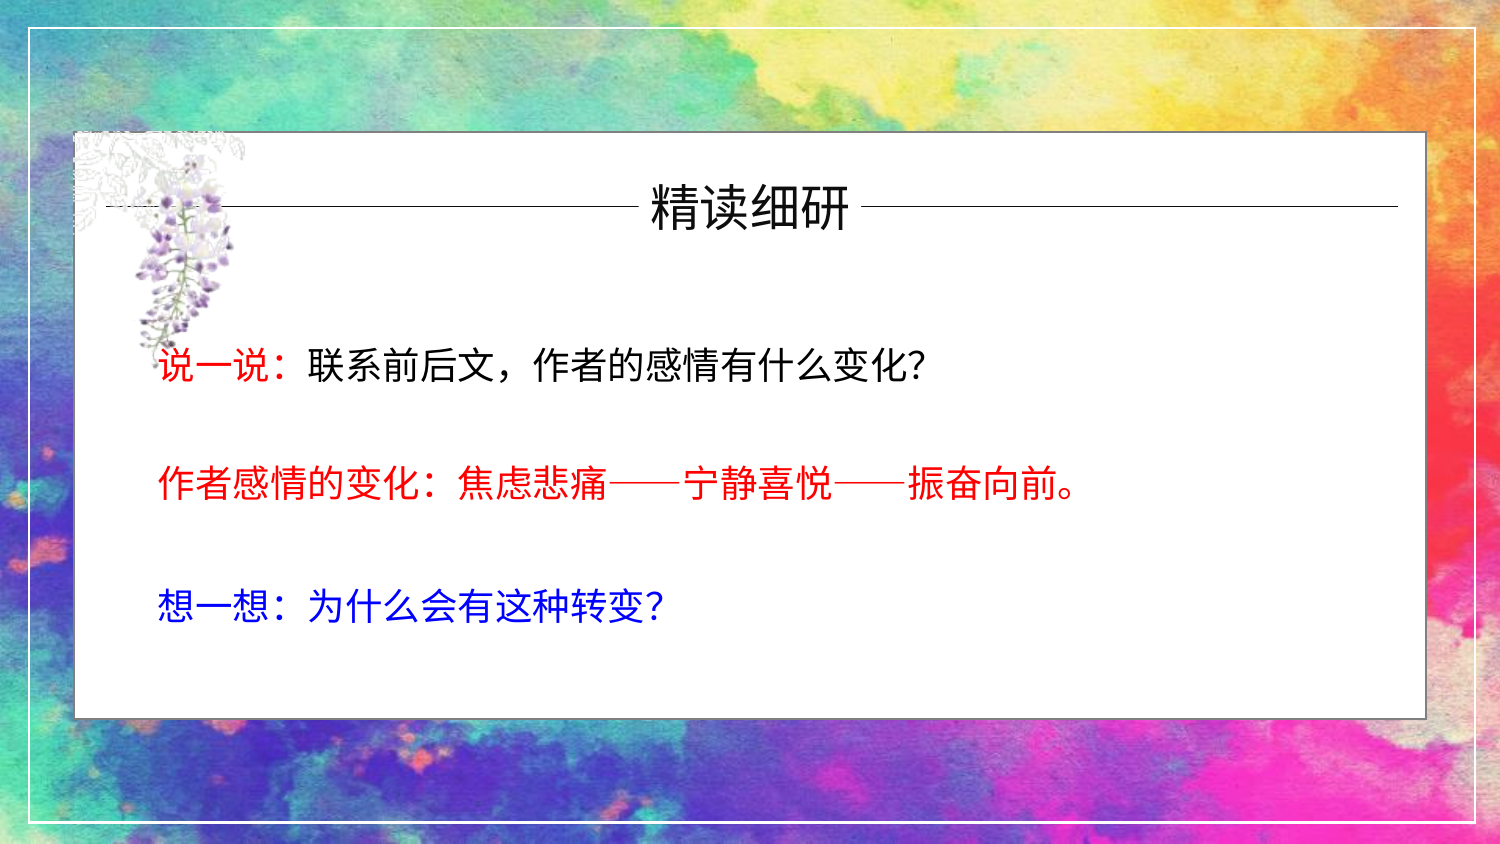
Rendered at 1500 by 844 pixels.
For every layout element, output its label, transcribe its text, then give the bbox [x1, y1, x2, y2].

text_box 说一说：联系前后文，作者的感情有什么变化？ [272, 336, 1068, 393]
picture [0, 0, 1500, 844]
text_box 想一想：为什么会有这种转变？ [146, 577, 694, 634]
text_box [28, 27, 1476, 824]
text_box 作者感情的变化：焦虑悲痛——宁静喜悦——振奋向前。 [146, 431, 1327, 511]
text_box 精读细研 [638, 171, 862, 206]
text_box 精读细研 [638, 207, 862, 243]
